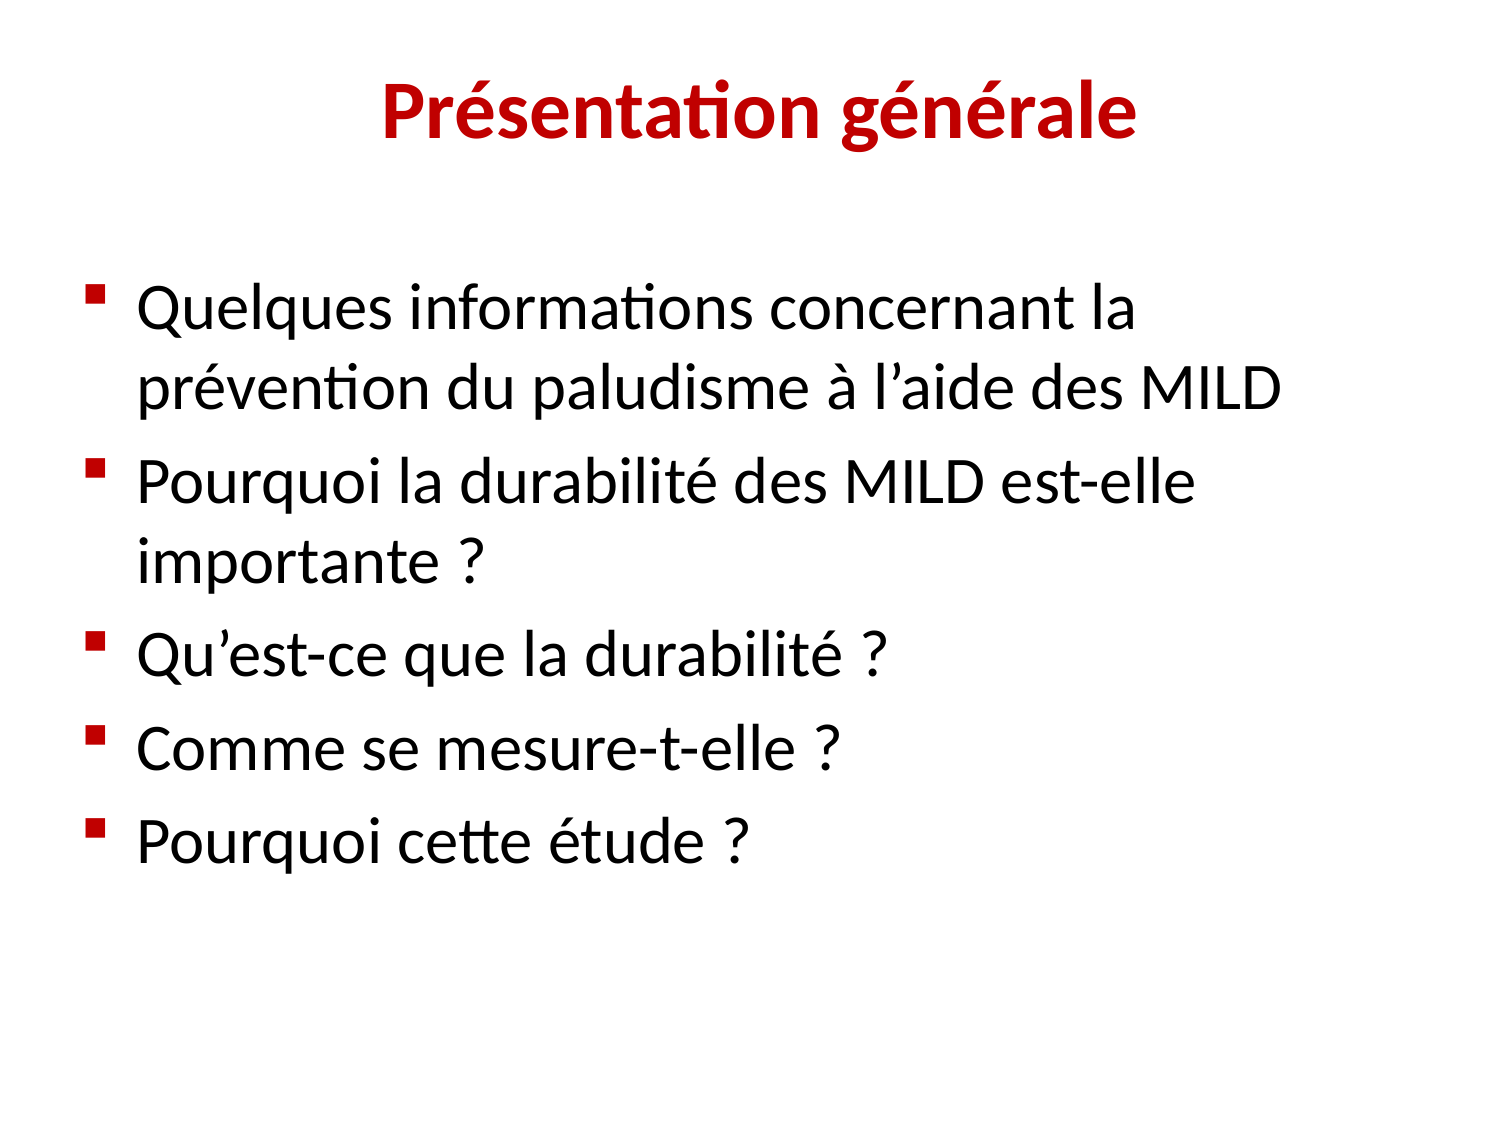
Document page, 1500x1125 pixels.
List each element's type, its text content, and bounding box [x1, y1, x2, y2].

text_box Présentation générale [1, 47, 1500, 163]
list Quelques informations concernant la prévention du paludisme à l’aide des MILD Pourquoi la durabilité des MILD est-elle importante ? Qu’est-ce que la durabilité ? Comme se mesure-t-elle ? Pourquoi cette étude ? [64, 255, 1415, 1047]
